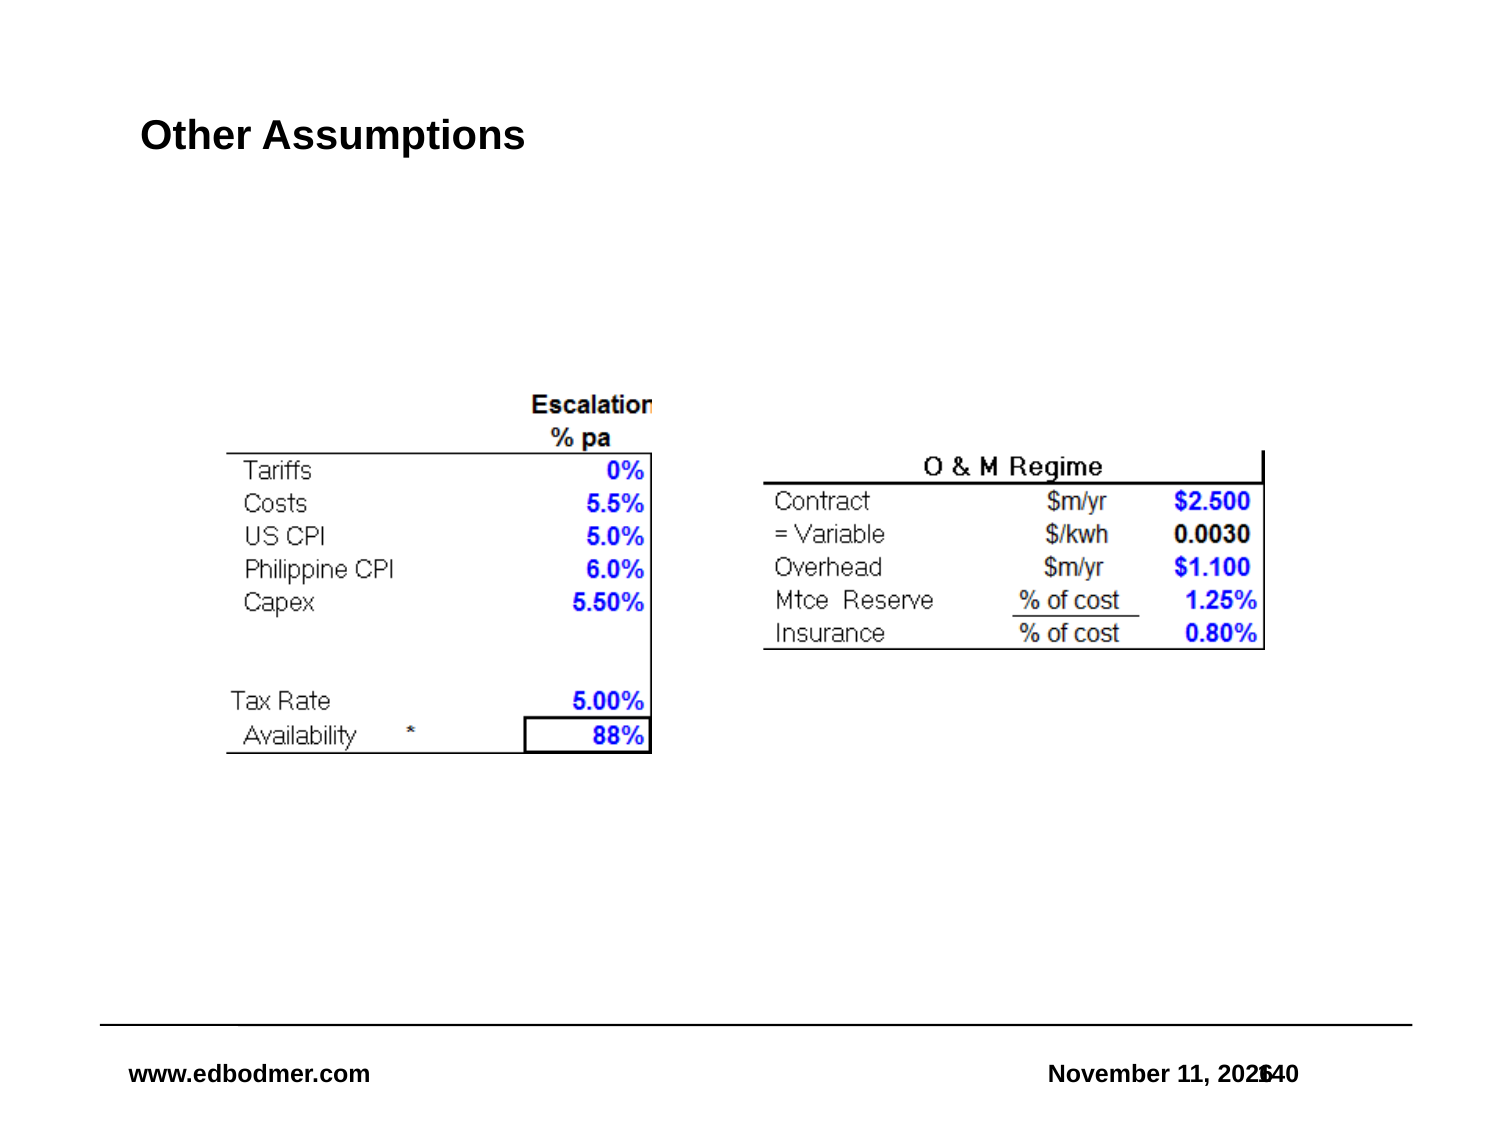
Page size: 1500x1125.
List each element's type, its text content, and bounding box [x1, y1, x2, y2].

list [762, 449, 1265, 651]
picture [224, 387, 652, 754]
title Other Assumptions [124, 99, 1288, 226]
